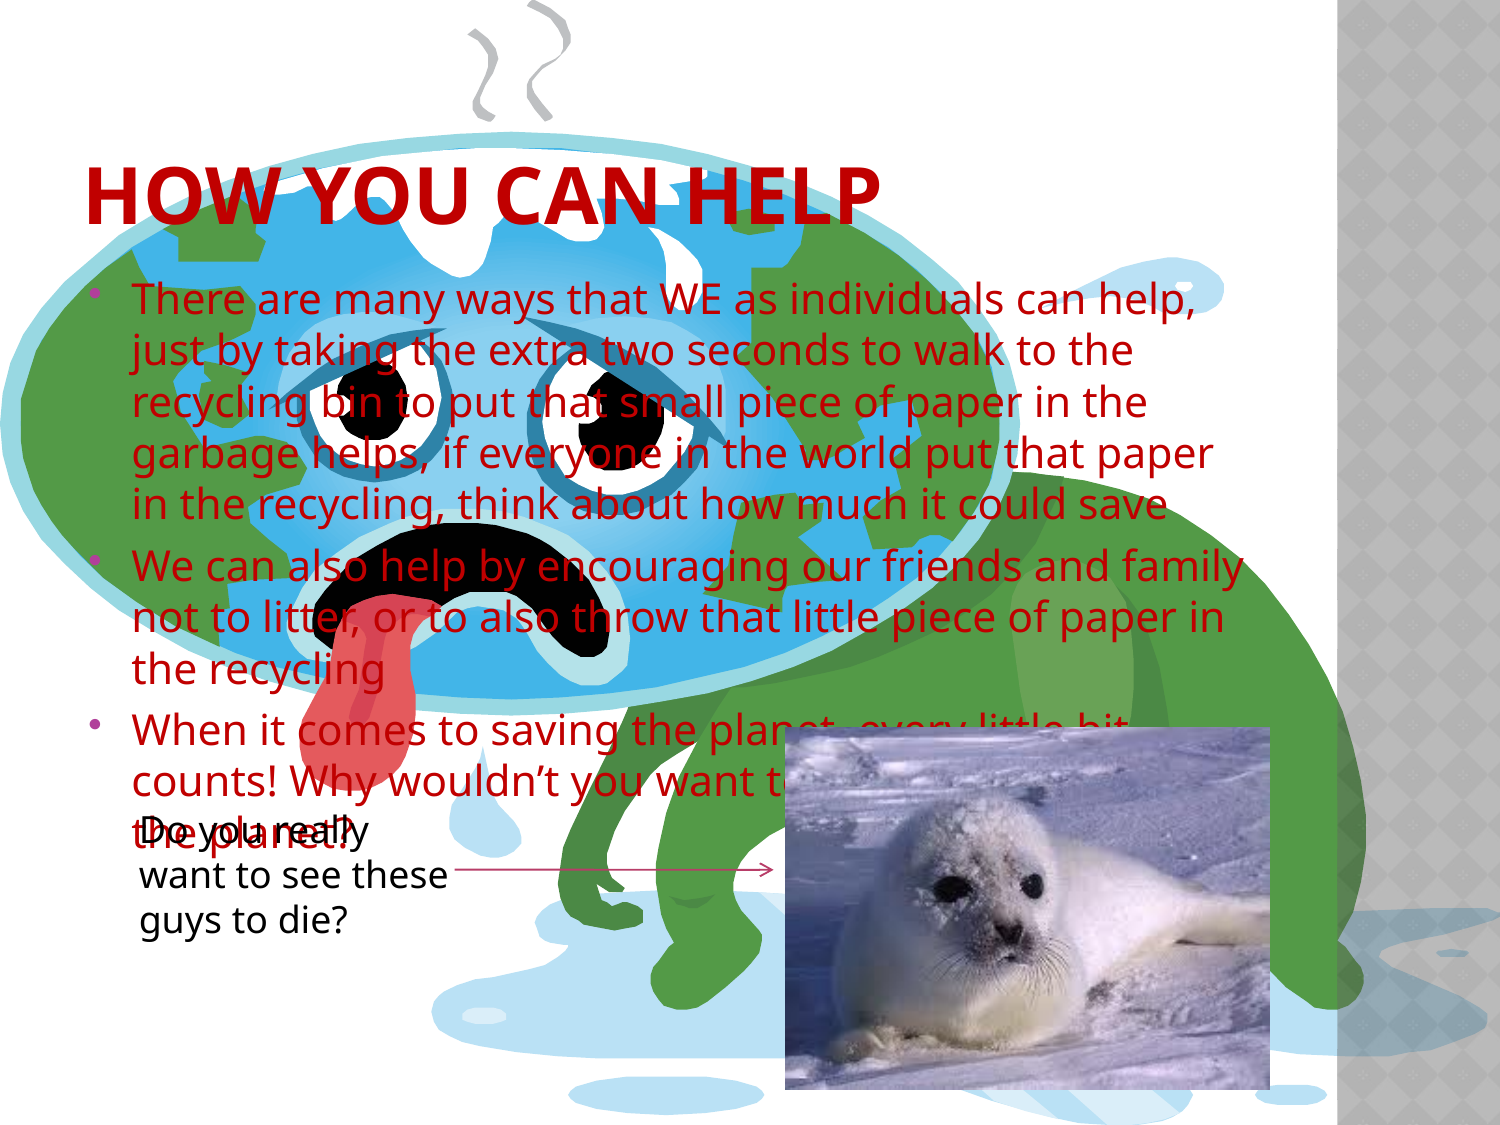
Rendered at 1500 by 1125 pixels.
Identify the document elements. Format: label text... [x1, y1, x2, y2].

text_box Do you really want to see these guys to die? [123, 798, 467, 949]
list There are many ways that WE as individuals can help, just by taking the extra two seconds to walk to the recycling bin to put that small piece of paper in the garbage helps, if everyone in the world put that paper in the recycling, think about how much it could save We can also help by encouraging our friends and family not to litter, or to also throw that little piece of paper in the recycling When it comes to saving the planet, every little bit counts! Why wouldn’t you want to be a part of saving the planet? [75, 264, 1263, 1059]
title How YOU can Help [75, 52, 1263, 240]
picture [784, 727, 1271, 1090]
